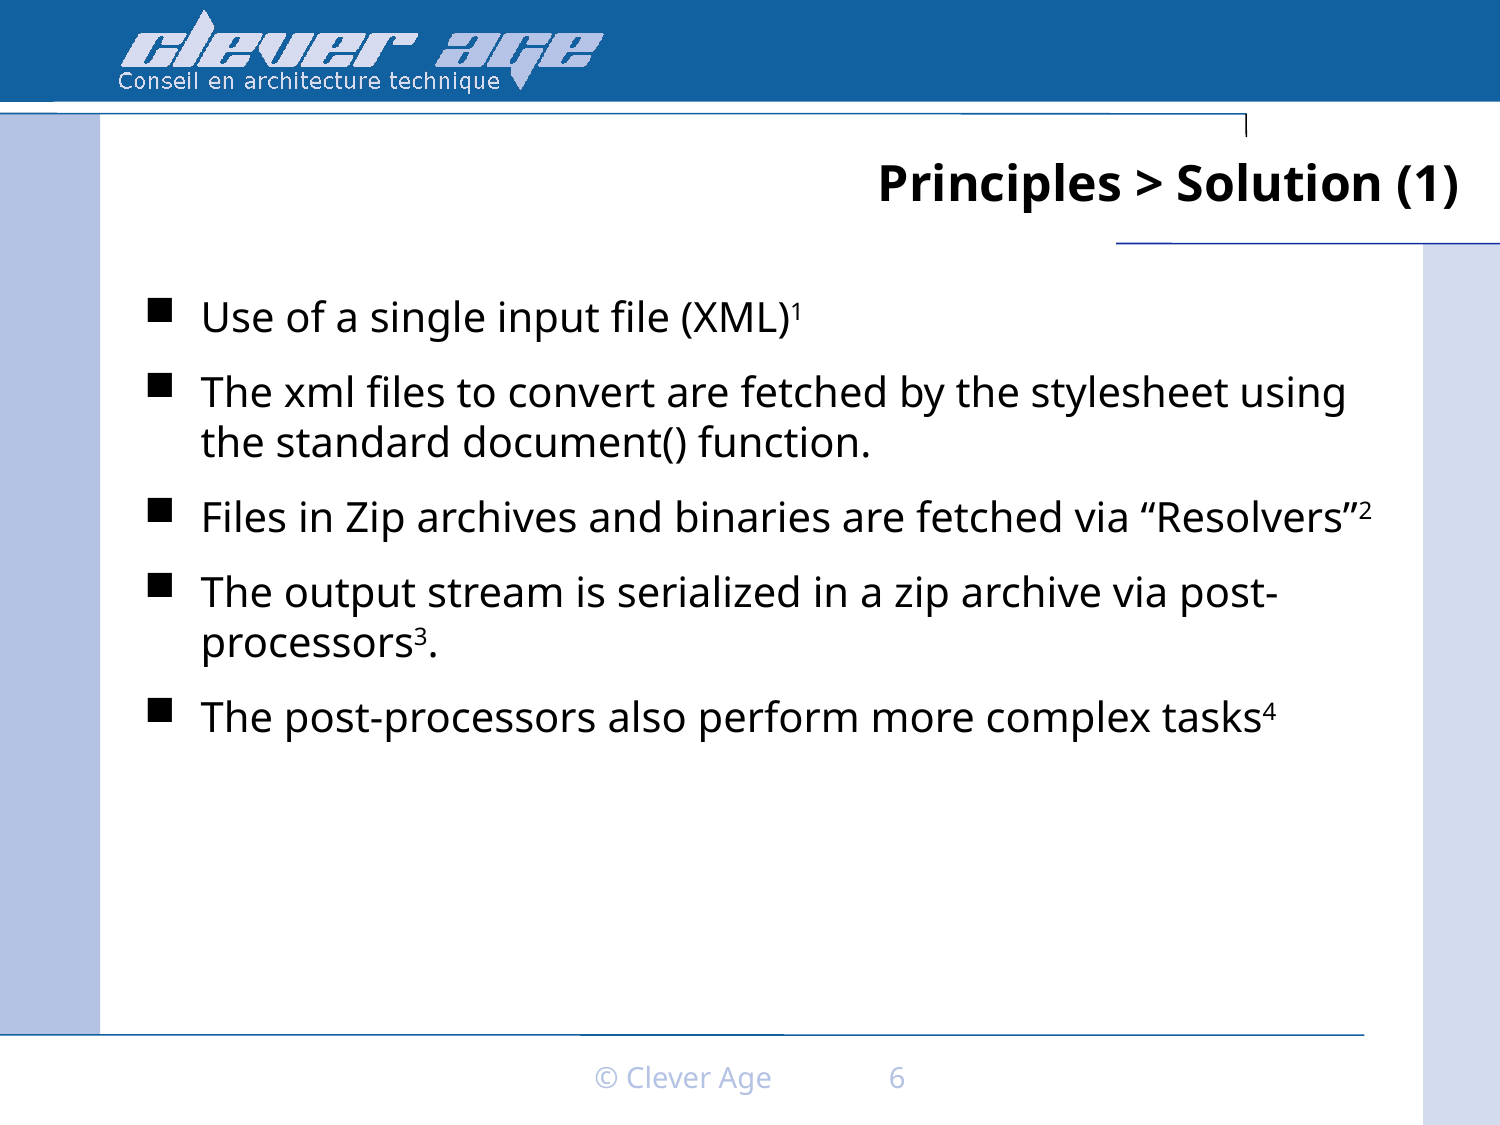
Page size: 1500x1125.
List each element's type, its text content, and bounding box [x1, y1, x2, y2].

list Use of a single input file (XML)1 The xml files to convert are fetched by the stylesheet using the standard document() function. Files in Zip archives and binaries are fetched via “Resolvers”2 The output stream is serialized in a zip archive via post-processors3. The post-processors also perform more complex tasks4 [144, 290, 1423, 1005]
title Principles > Solution (1) [424, 124, 1463, 238]
picture [96, 0, 620, 110]
